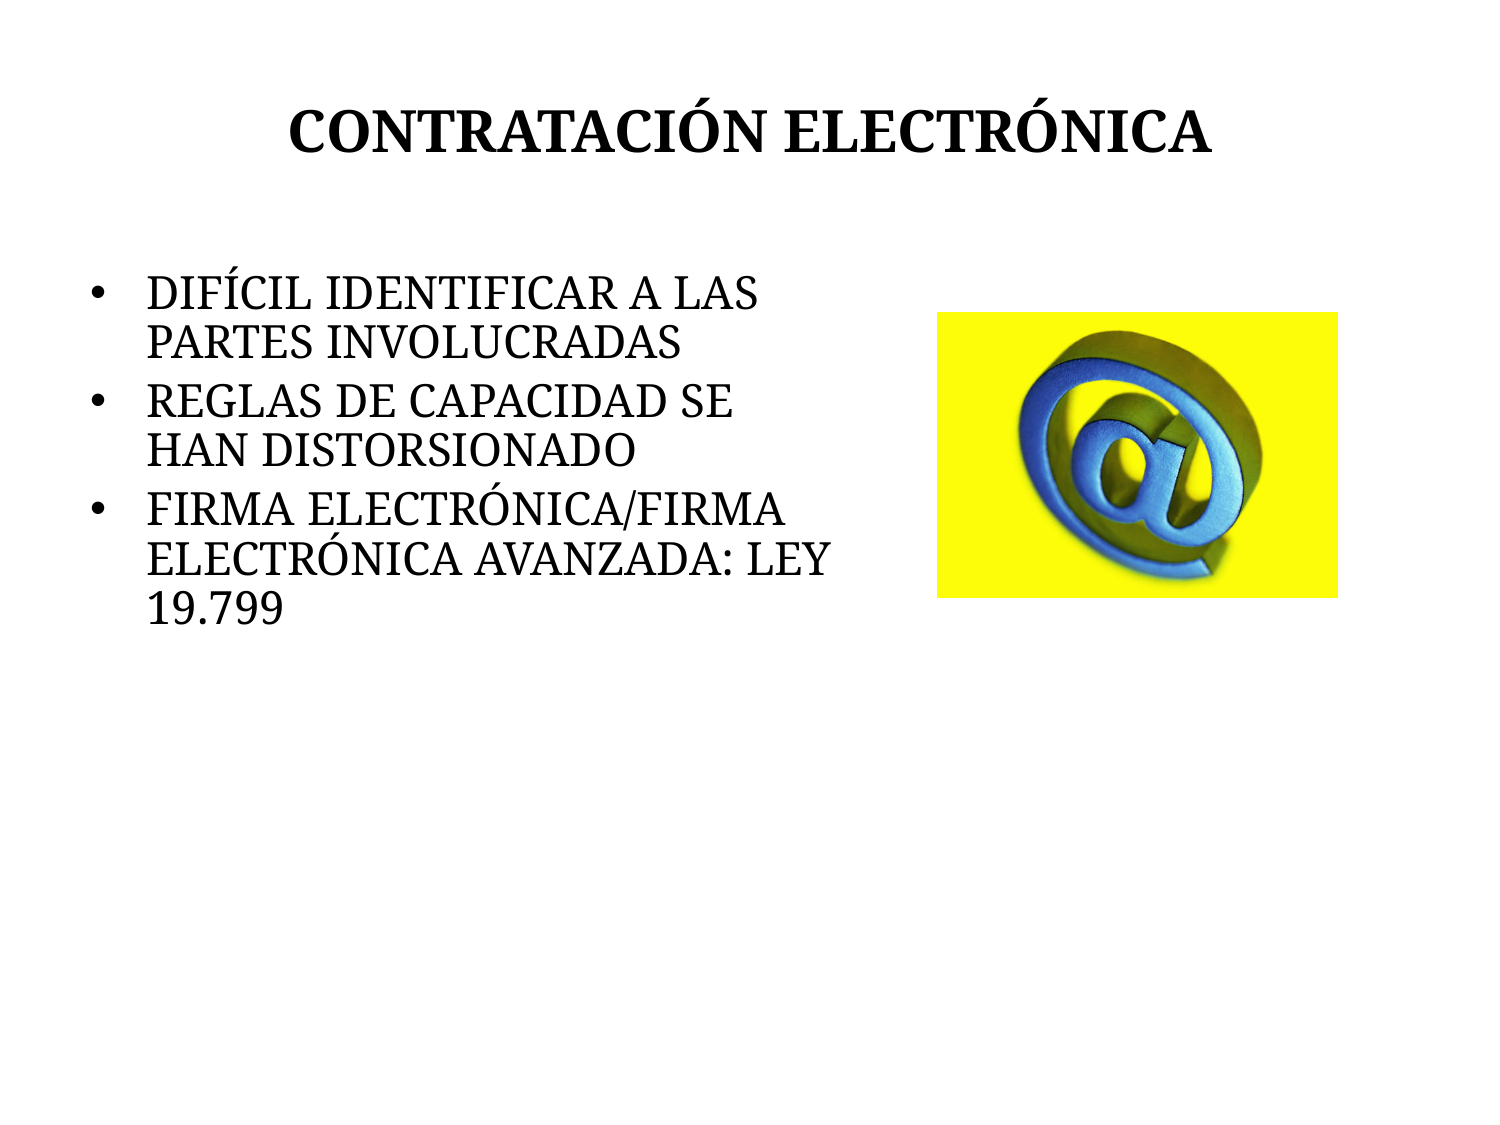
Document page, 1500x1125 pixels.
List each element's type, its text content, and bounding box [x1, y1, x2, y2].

title CONTRATACIÓN ELECTRÓNICA [75, 45, 1425, 213]
list DIFÍCIL IDENTIFICAR A LAS PARTES INVOLUCRADAS REGLAS DE CAPACIDAD SE HAN DISTORSIONADO FIRMA ELECTRÓNICA/FIRMA ELECTRÓNICA AVANZADA: LEY 19.799 [75, 262, 863, 1005]
picture [937, 312, 1338, 599]
